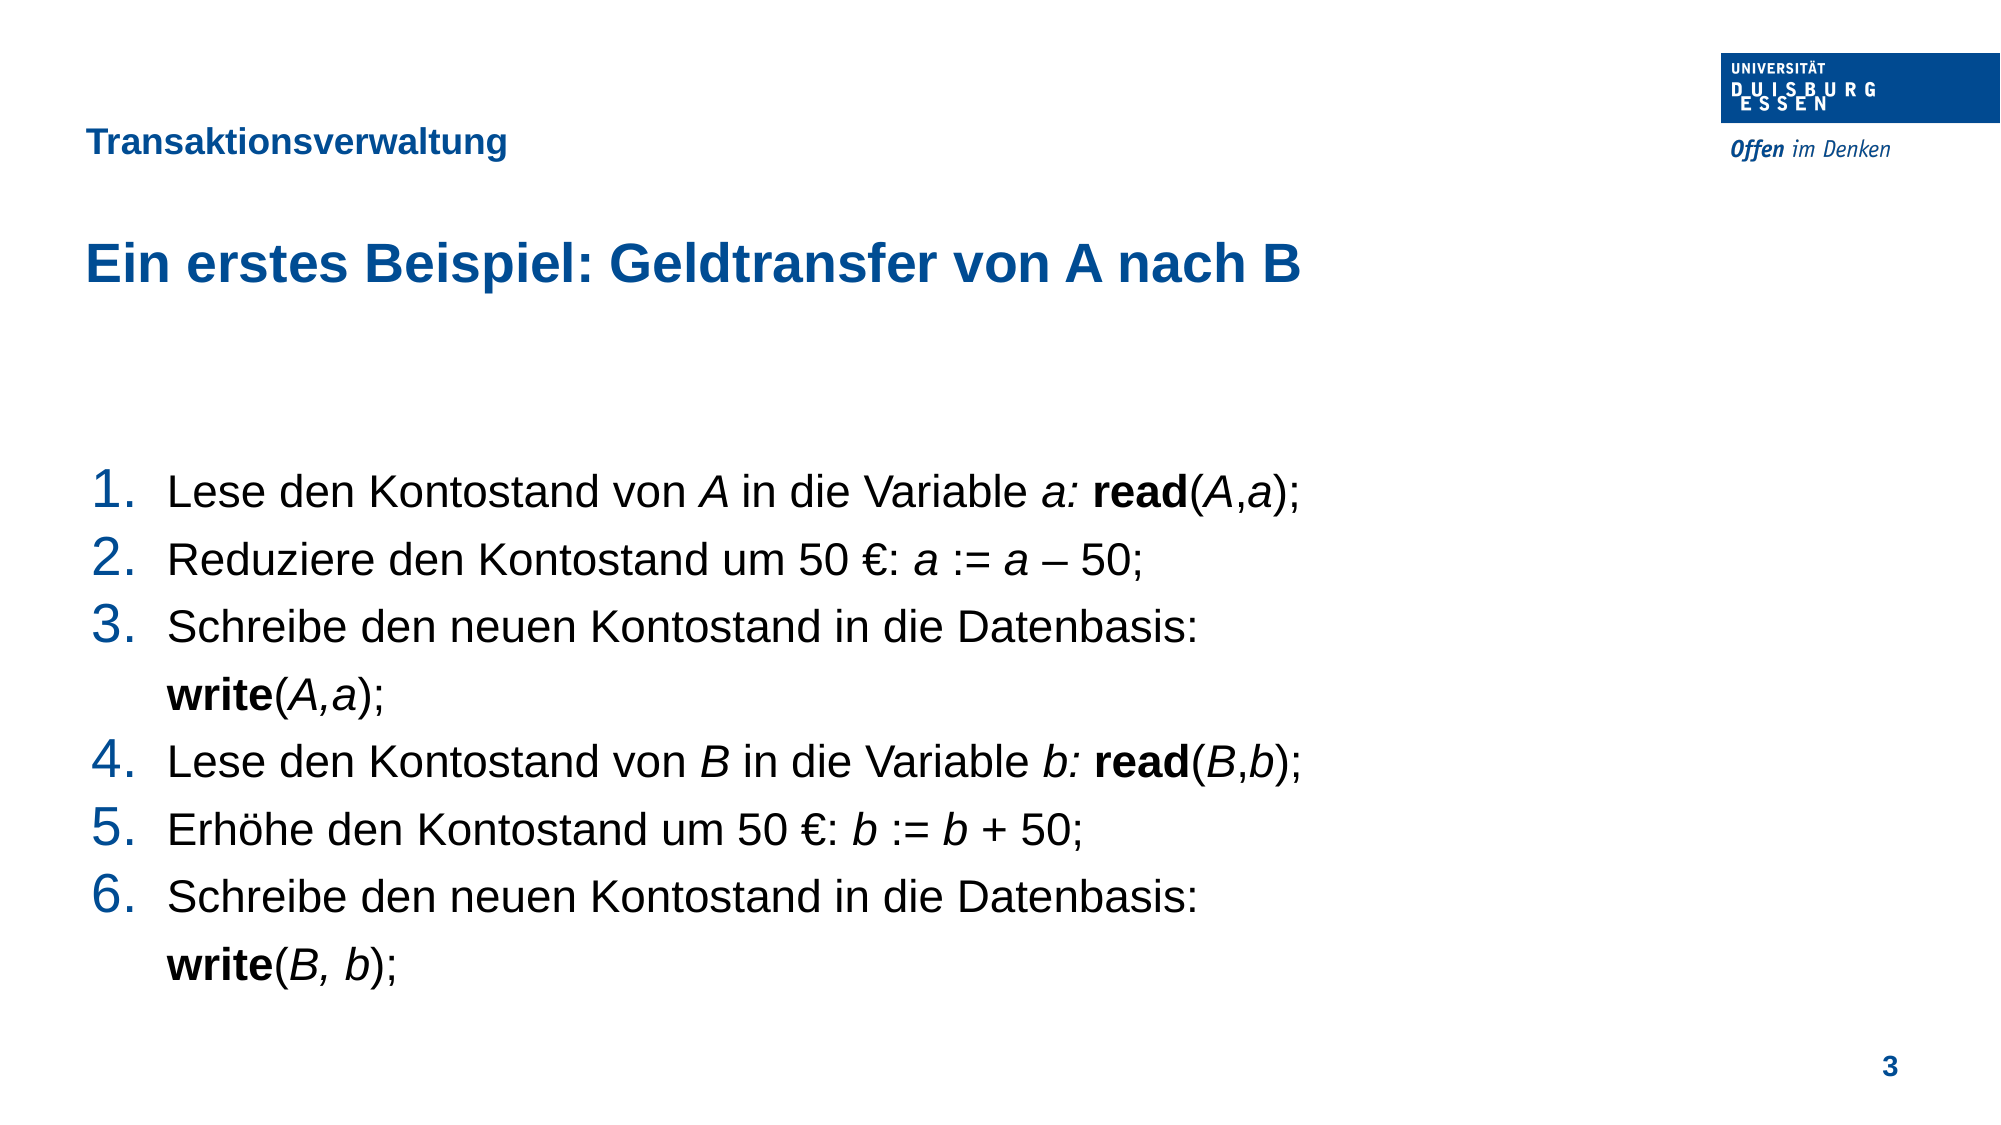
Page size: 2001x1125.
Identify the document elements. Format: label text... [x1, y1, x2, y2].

list Transaktionsverwaltung [85, 122, 1694, 163]
list Ein erstes Beispiel: Geldtransfer von A nach B [85, 227, 1694, 303]
slide_number 3 [1677, 1039, 1914, 1081]
list Lese den Kontostand von A in die Variable a: read(A,a); Reduziere den Kontostand um 50 €: a := a – 50; Schreibe den neuen Kontostand in die Datenbasis: write(A,a); Lese den Kontostand von B in die Variable b: read(B,b); Erhöhe den Kontostand um 50 €: b := b + 50; Schreibe den neuen Kontostand in die Datenbasis: write(B, b); [85, 454, 1694, 987]
picture [1721, 53, 2000, 162]
